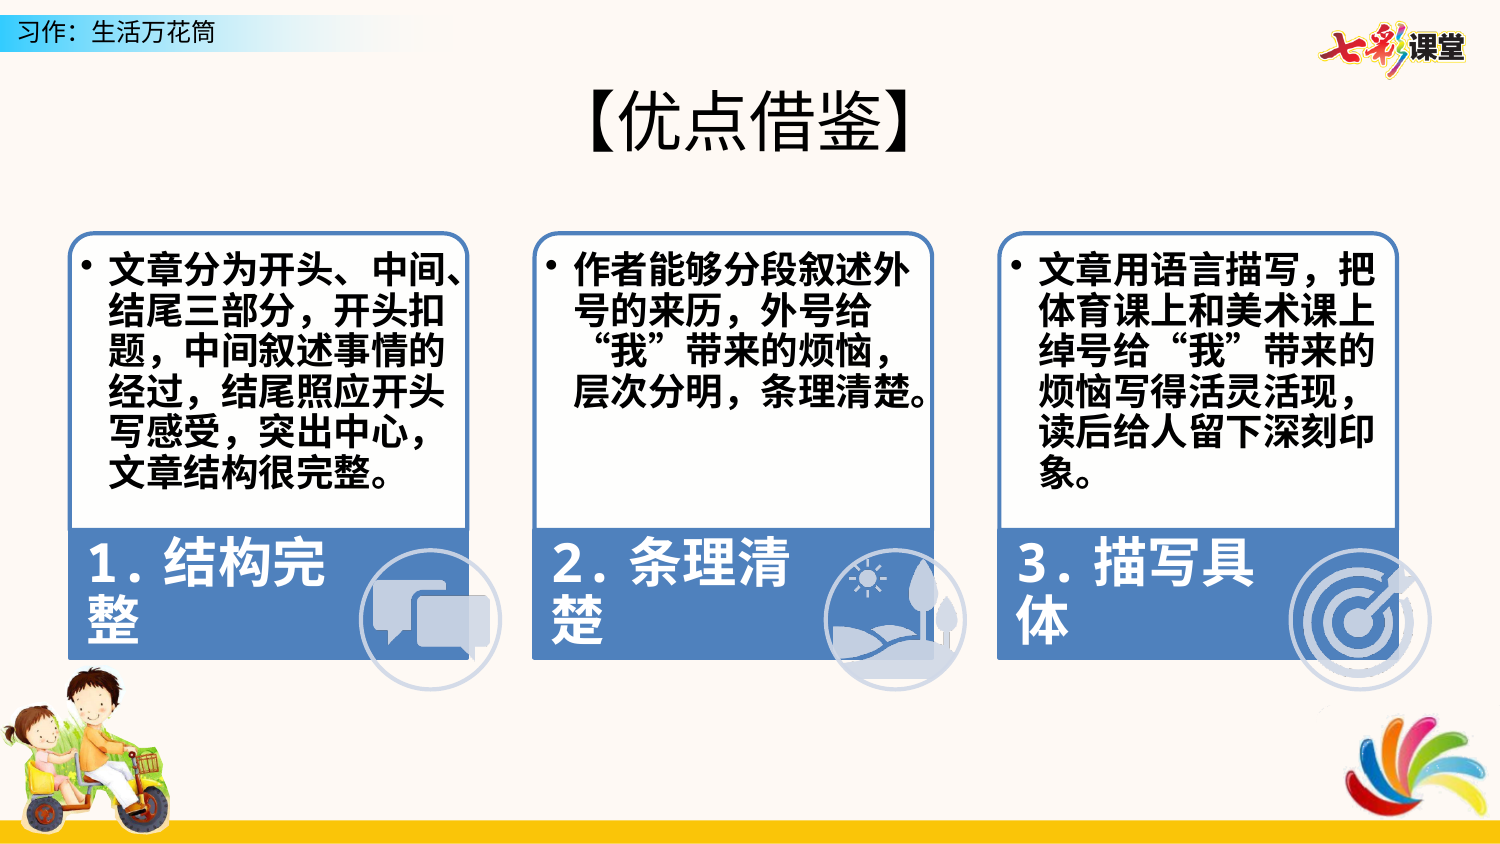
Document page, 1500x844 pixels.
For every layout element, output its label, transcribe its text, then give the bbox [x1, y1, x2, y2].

picture [1316, 705, 1500, 821]
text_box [68, 201, 1431, 722]
picture [0, 701, 170, 835]
text_box 【优点借鉴】 [534, 72, 965, 168]
picture [1316, 20, 1468, 80]
picture [64, 680, 68, 711]
